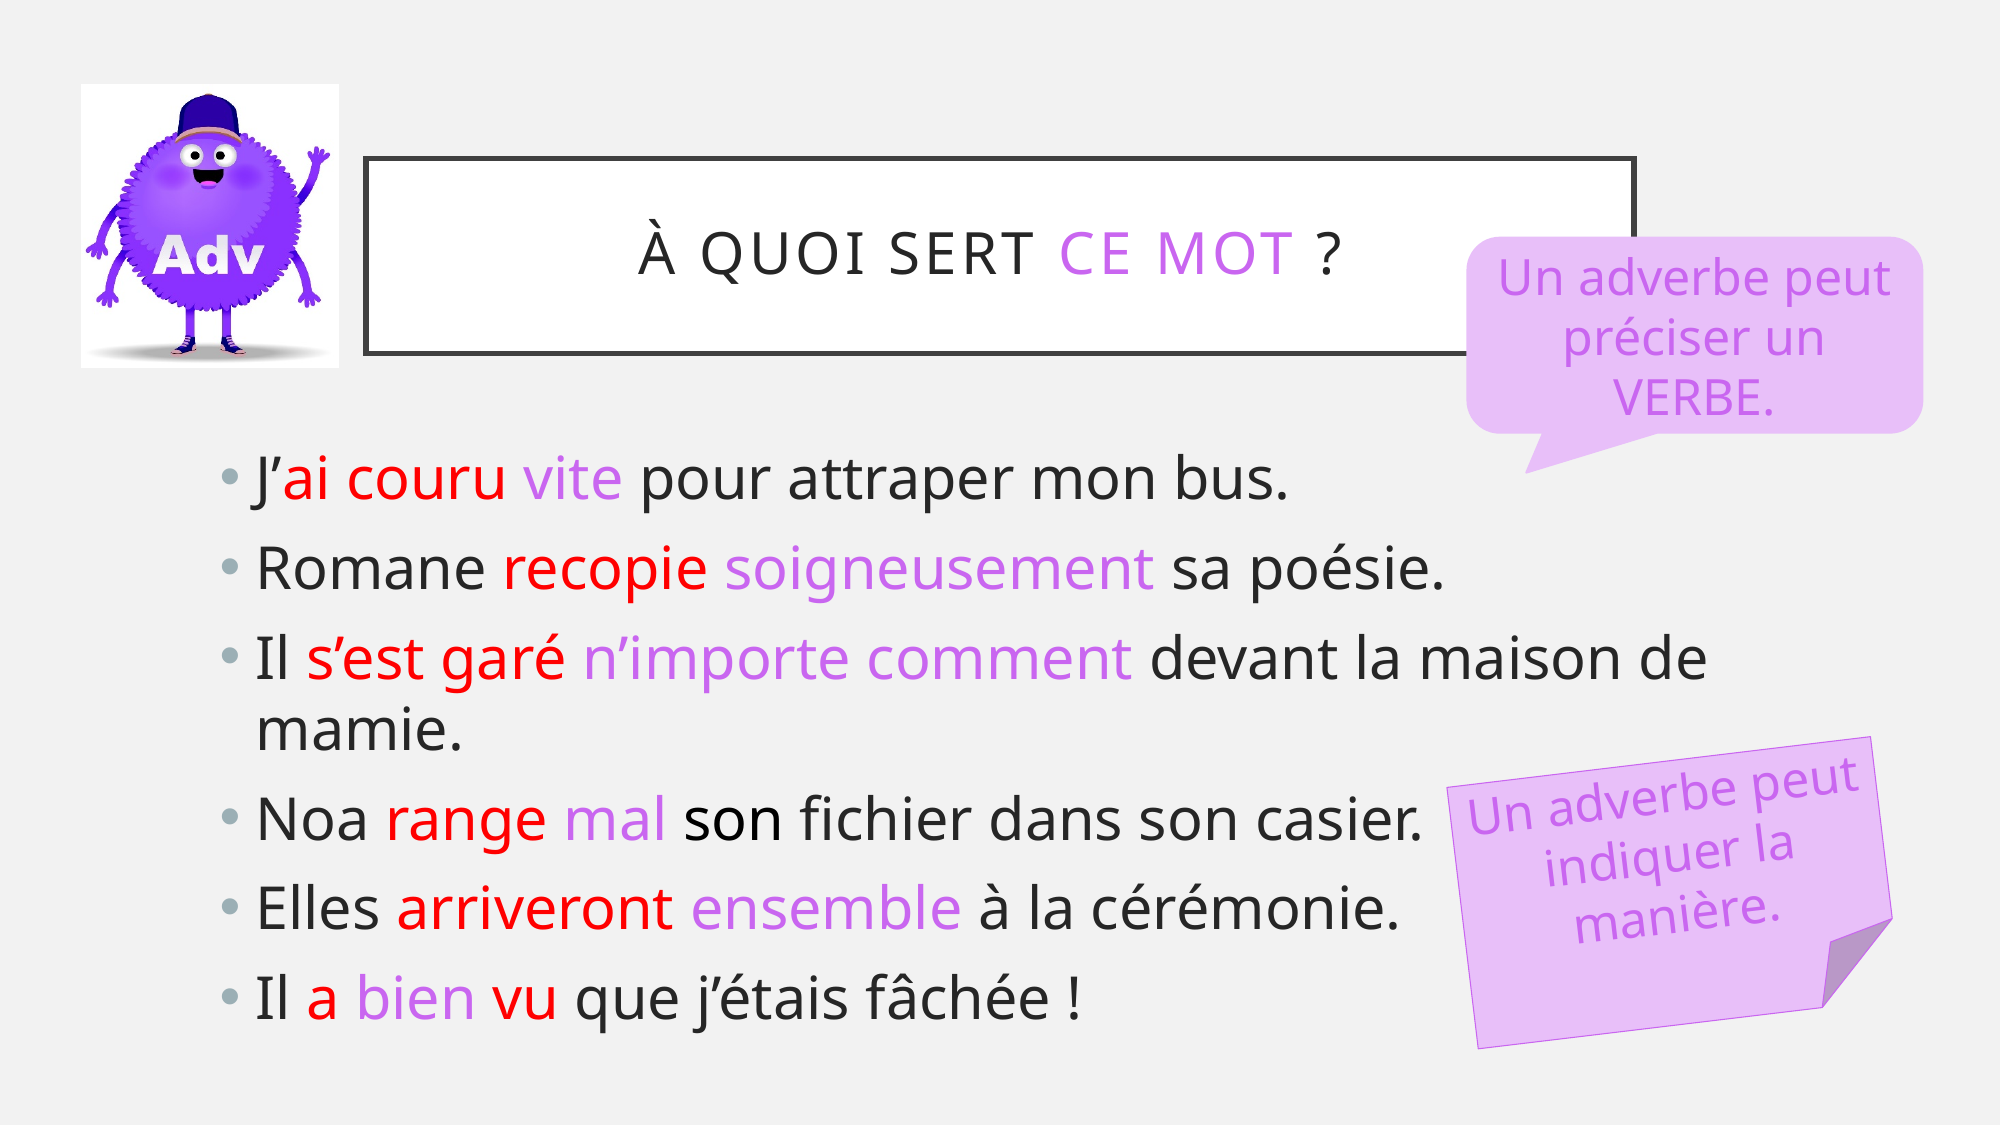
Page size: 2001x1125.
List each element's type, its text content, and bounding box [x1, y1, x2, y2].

text_box Un adverbe peut préciser un VERBE. [1466, 236, 1924, 474]
picture [81, 84, 339, 368]
list J’ai couru vite pour attraper mon bus. Romane recopie soigneusement sa poésie. Il s’est garé n’importe comment devant la maison de mamie. Noa range mal son fichier dans son casier. Elles arriveront ensemble à la cérémonie. Il a bien vu que j’étais fâchée ! [204, 432, 1844, 1041]
text_box Un adverbe peut indiquer la manière. [1446, 736, 1893, 1050]
title À quoi sert ce mot ? [363, 156, 1637, 356]
